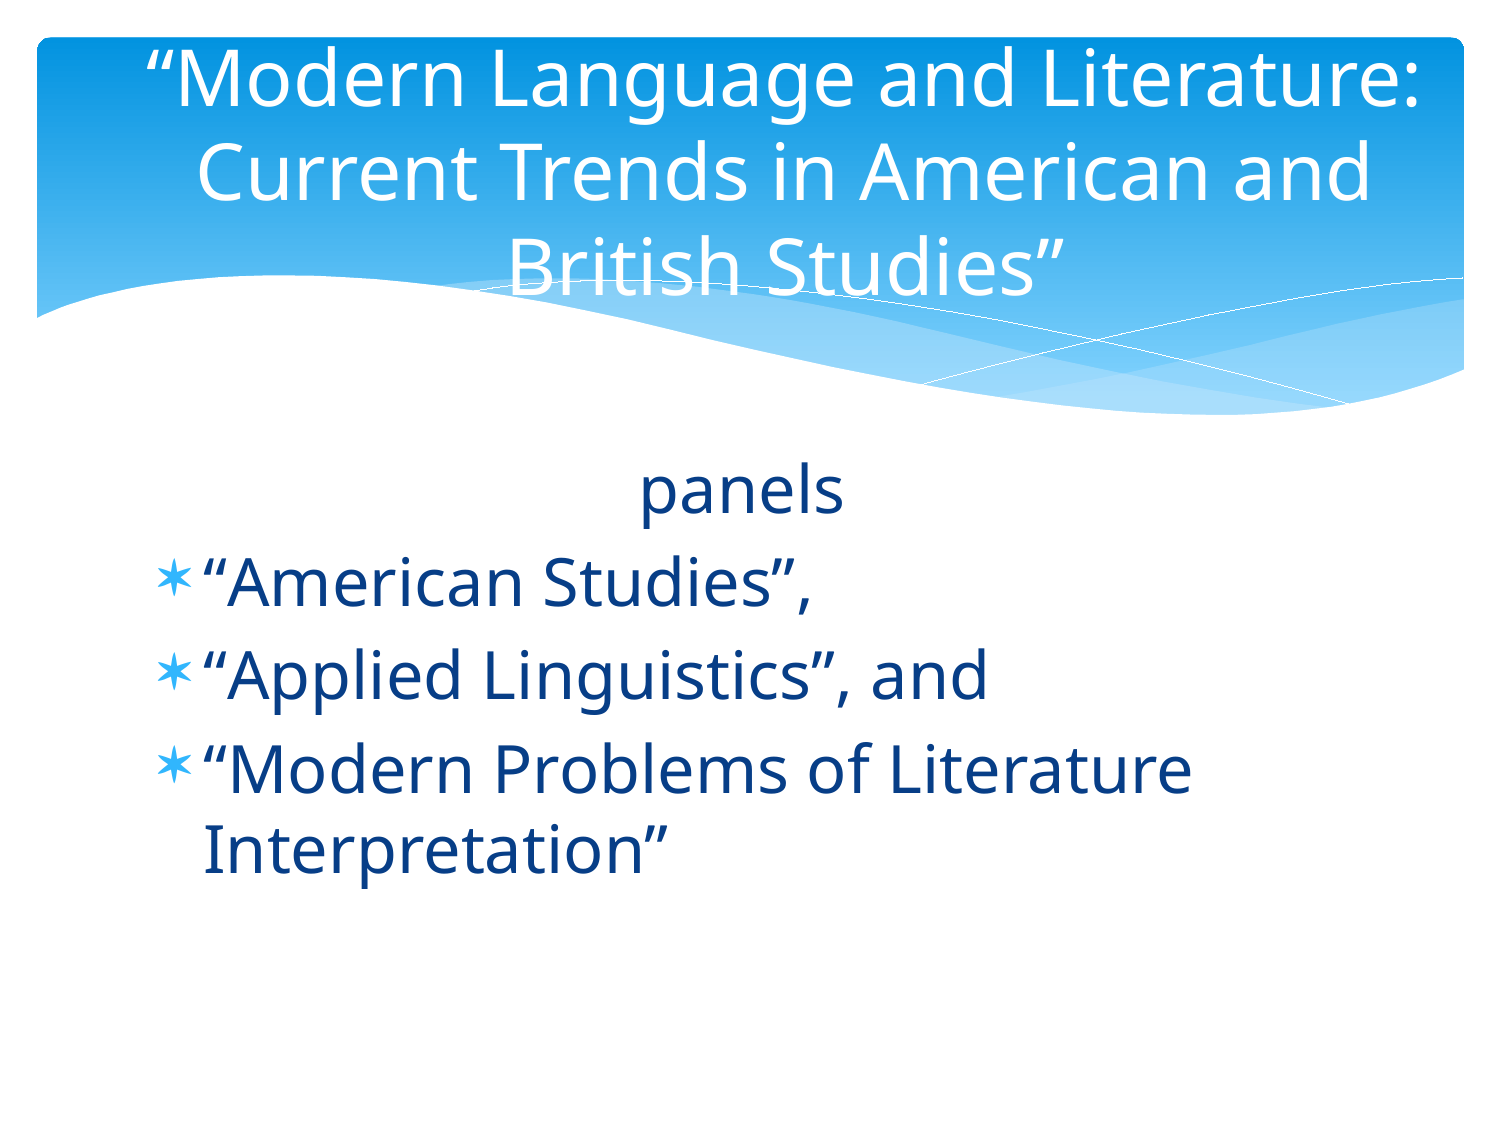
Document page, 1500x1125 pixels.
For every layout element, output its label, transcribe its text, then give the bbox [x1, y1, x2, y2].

list panels “American Studies”, “Applied Linguistics”, and “Modern Problems of Literature Interpretation” [143, 438, 1359, 1005]
title “Modern Language and Literature: Current Trends in American and British Studies” [123, 19, 1447, 319]
